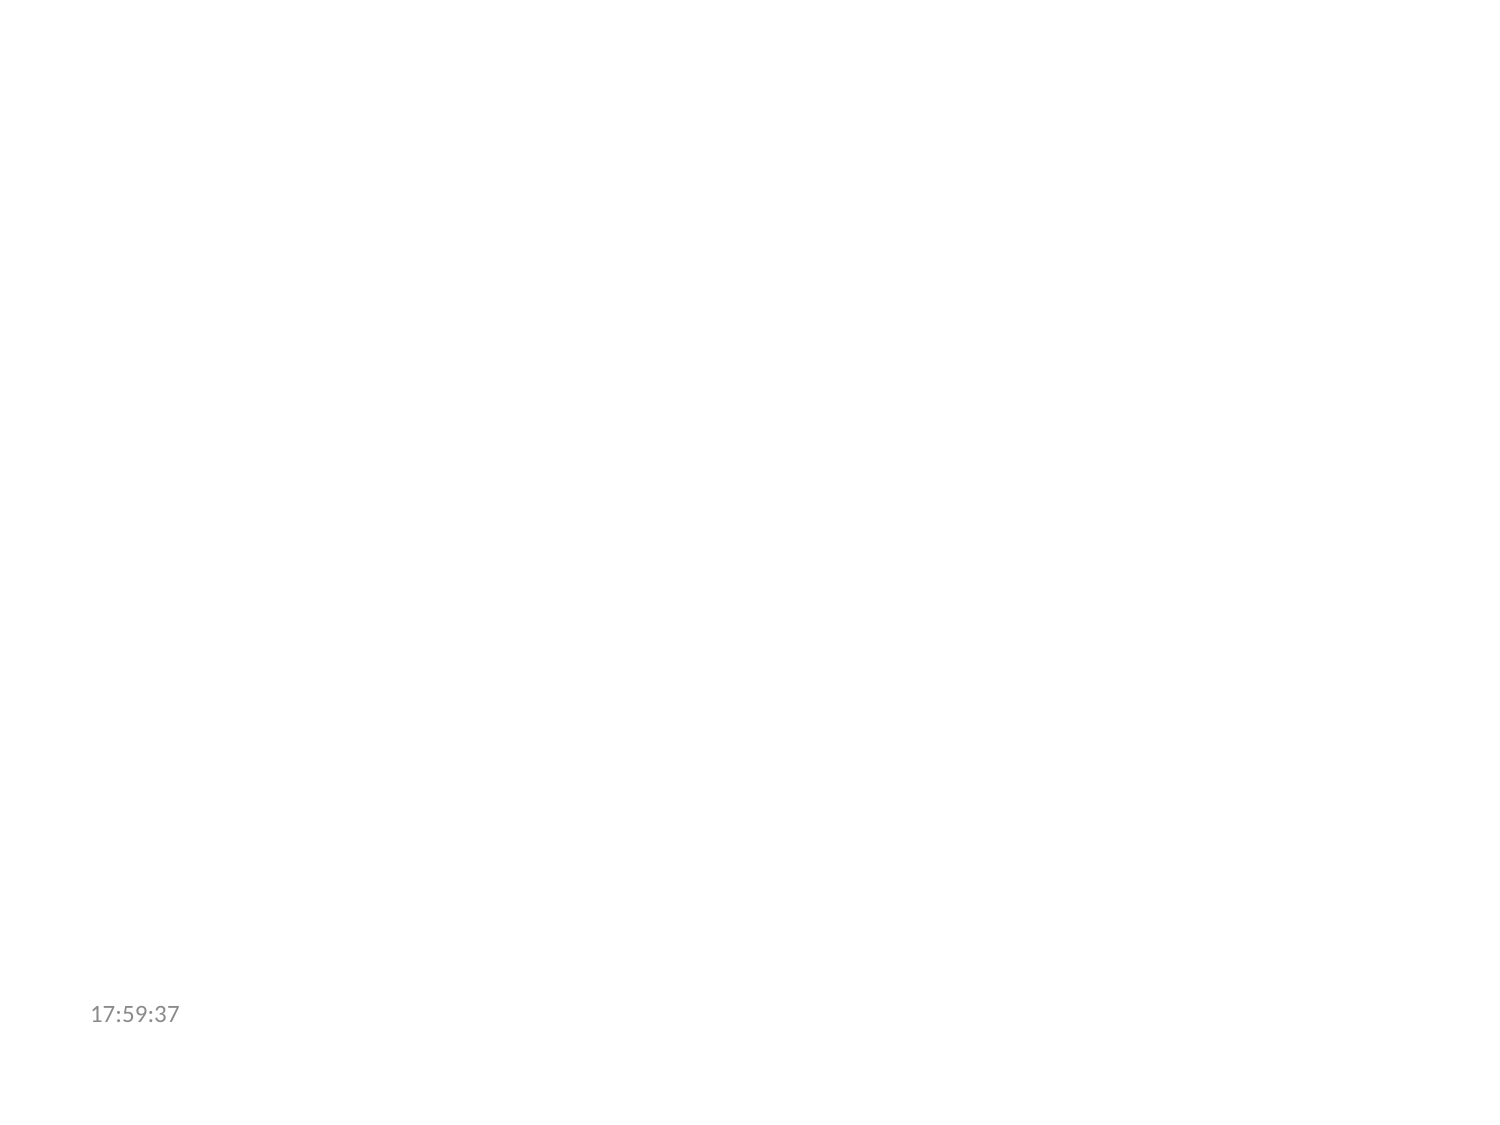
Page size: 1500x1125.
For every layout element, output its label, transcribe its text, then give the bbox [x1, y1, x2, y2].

text_box 15:35:09 [75, 982, 425, 1043]
